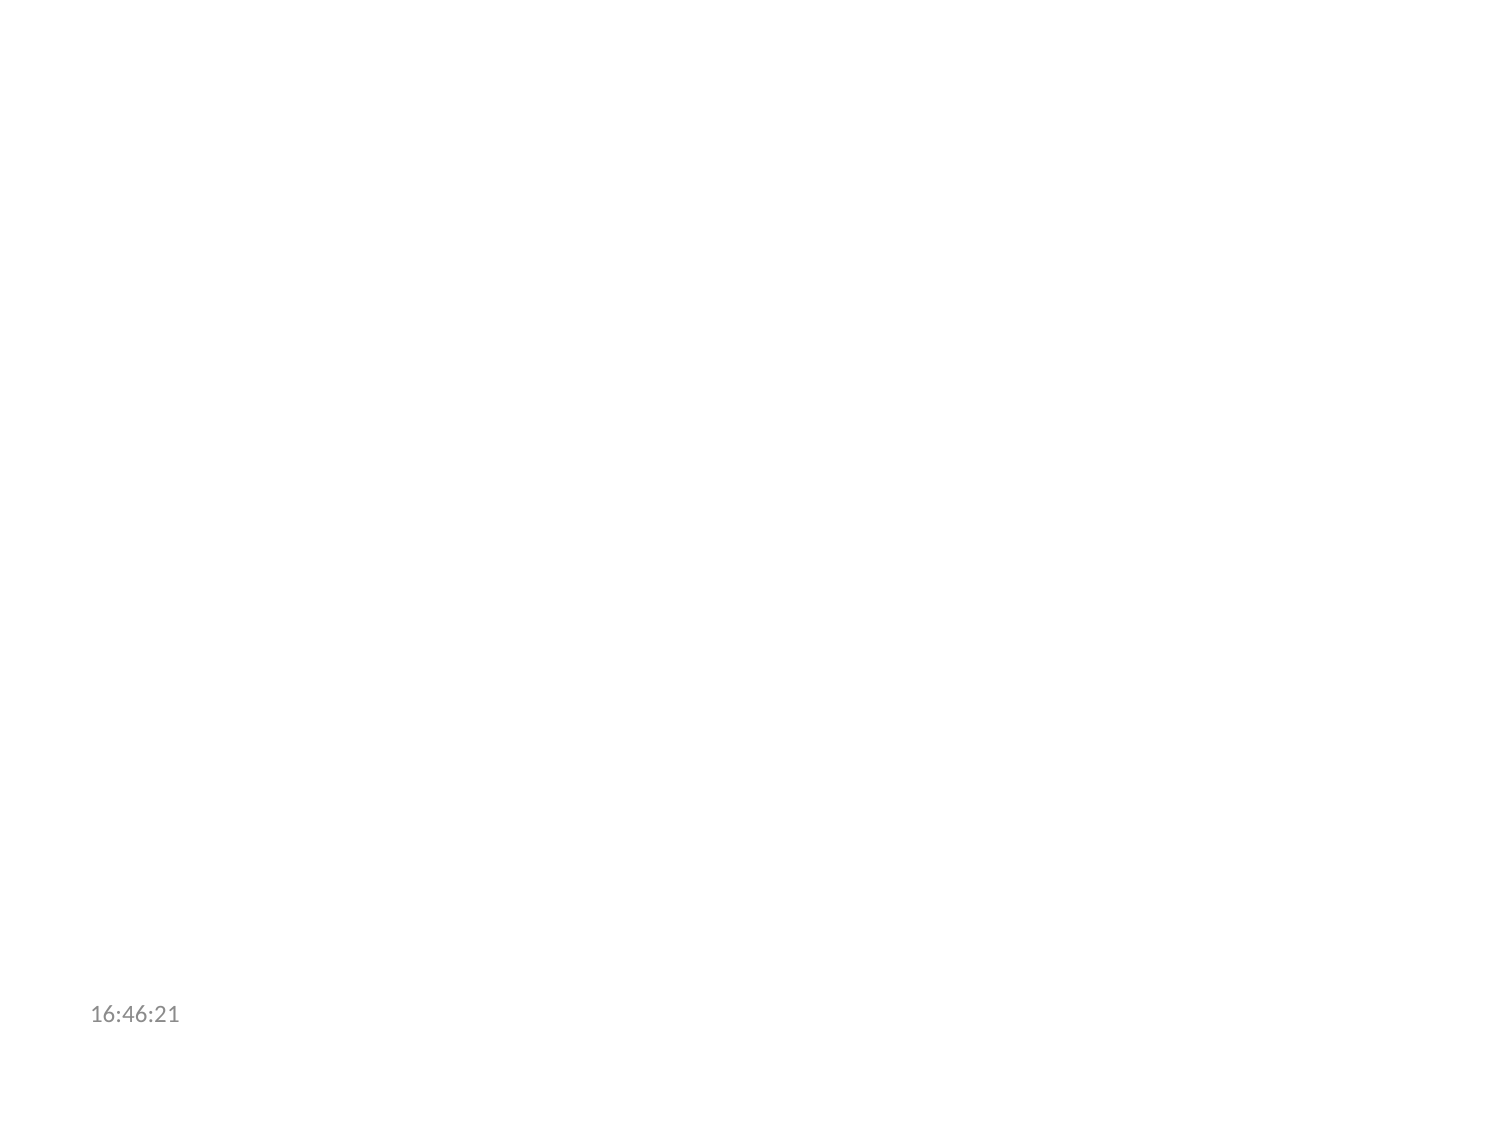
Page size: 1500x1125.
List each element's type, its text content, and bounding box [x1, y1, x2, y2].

text_box 15:35:09 [75, 982, 425, 1043]
